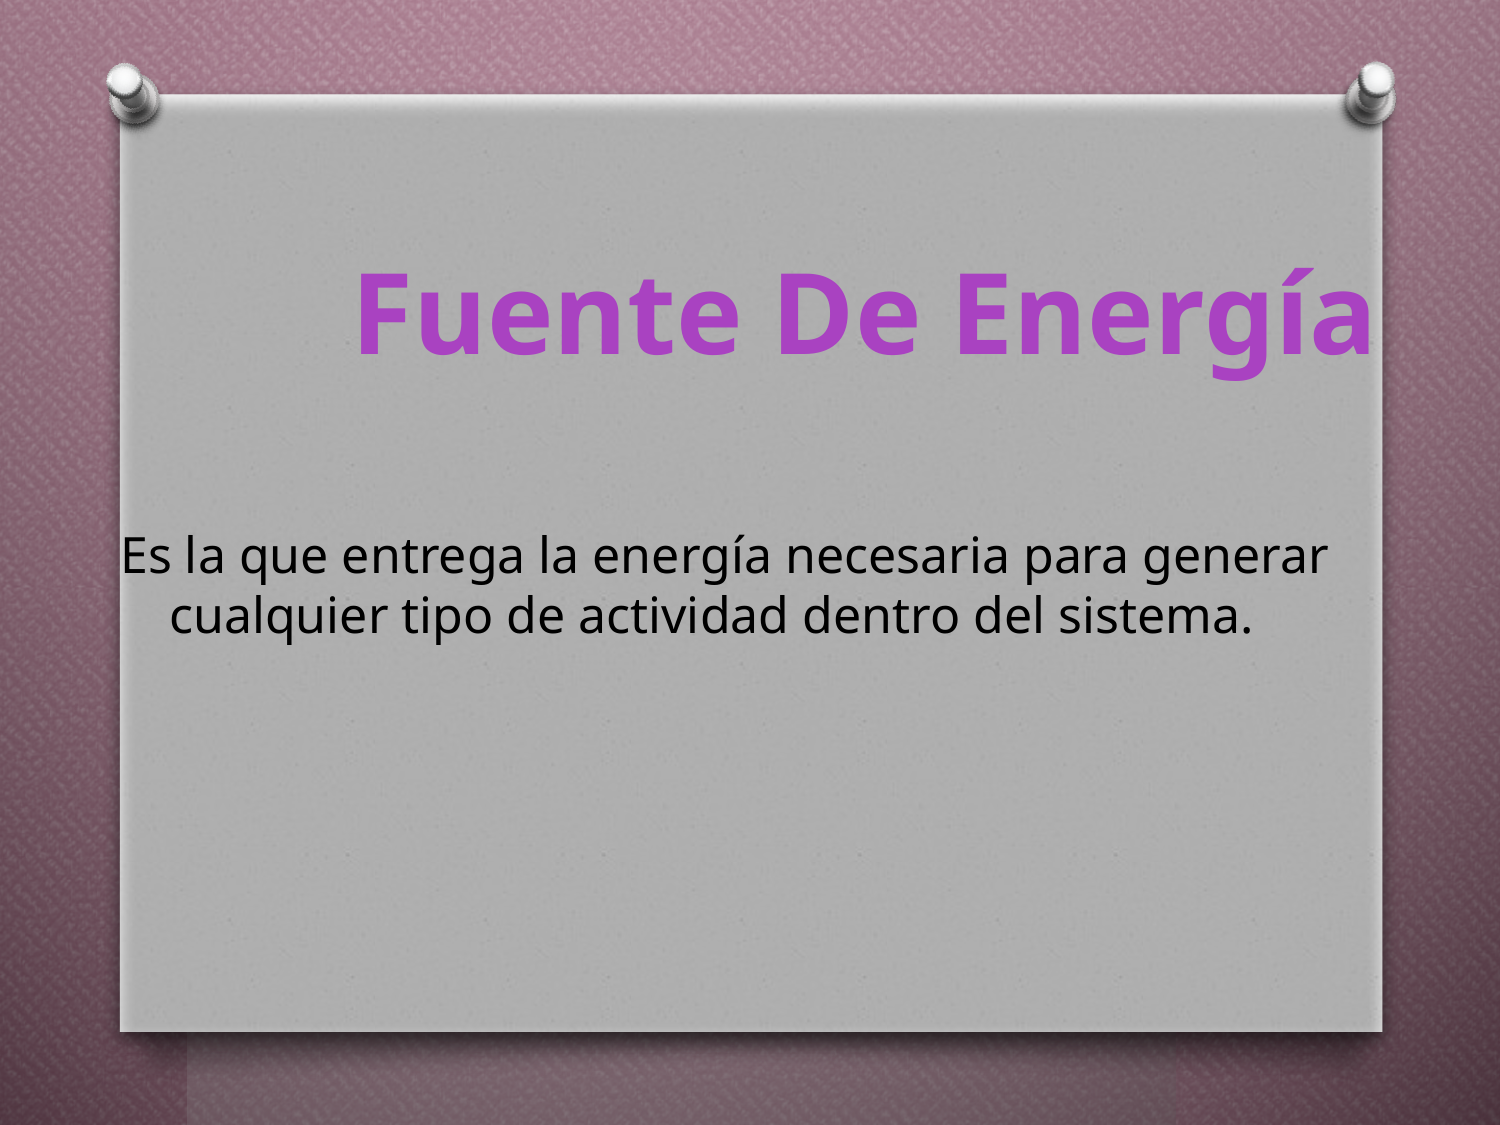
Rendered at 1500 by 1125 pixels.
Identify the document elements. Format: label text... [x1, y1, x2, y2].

picture [75, 29, 198, 153]
list Es la que entrega la energía necesaria para generar cualquier tipo de actividad dentro del sistema. [105, 515, 1425, 693]
picture [1317, 35, 1439, 156]
text_box Fuente De Energía [336, 234, 1394, 385]
